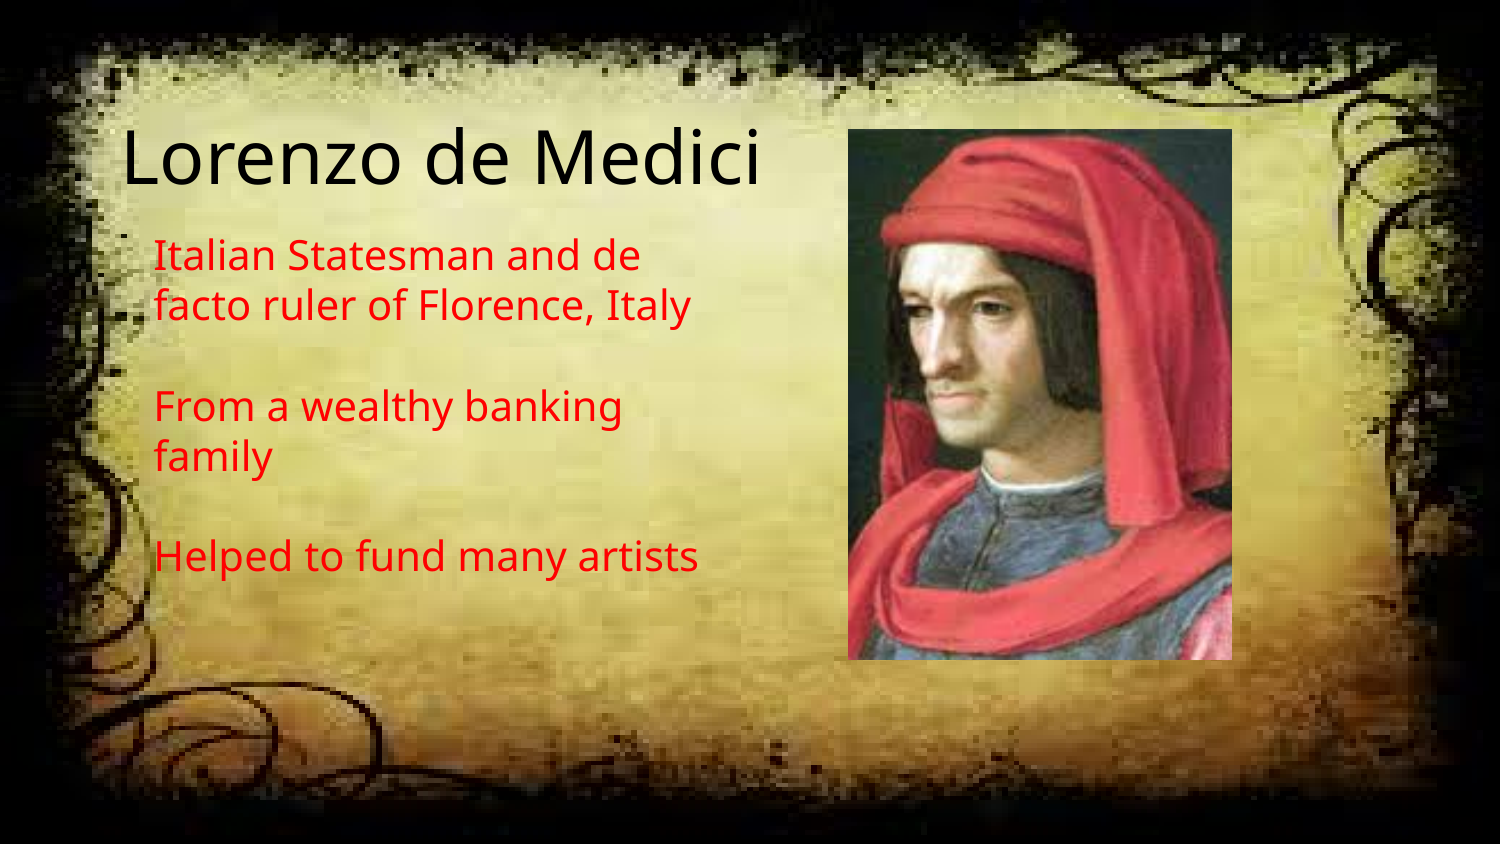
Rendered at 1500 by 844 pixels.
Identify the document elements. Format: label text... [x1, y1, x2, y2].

title Lorenzo de Medici [0, 84, 978, 215]
subtitle Italian Statesman and de facto ruler of Florence, Italy From a wealthy banking family Helped to fund many artists [138, 214, 724, 715]
picture [0, 0, 1500, 844]
